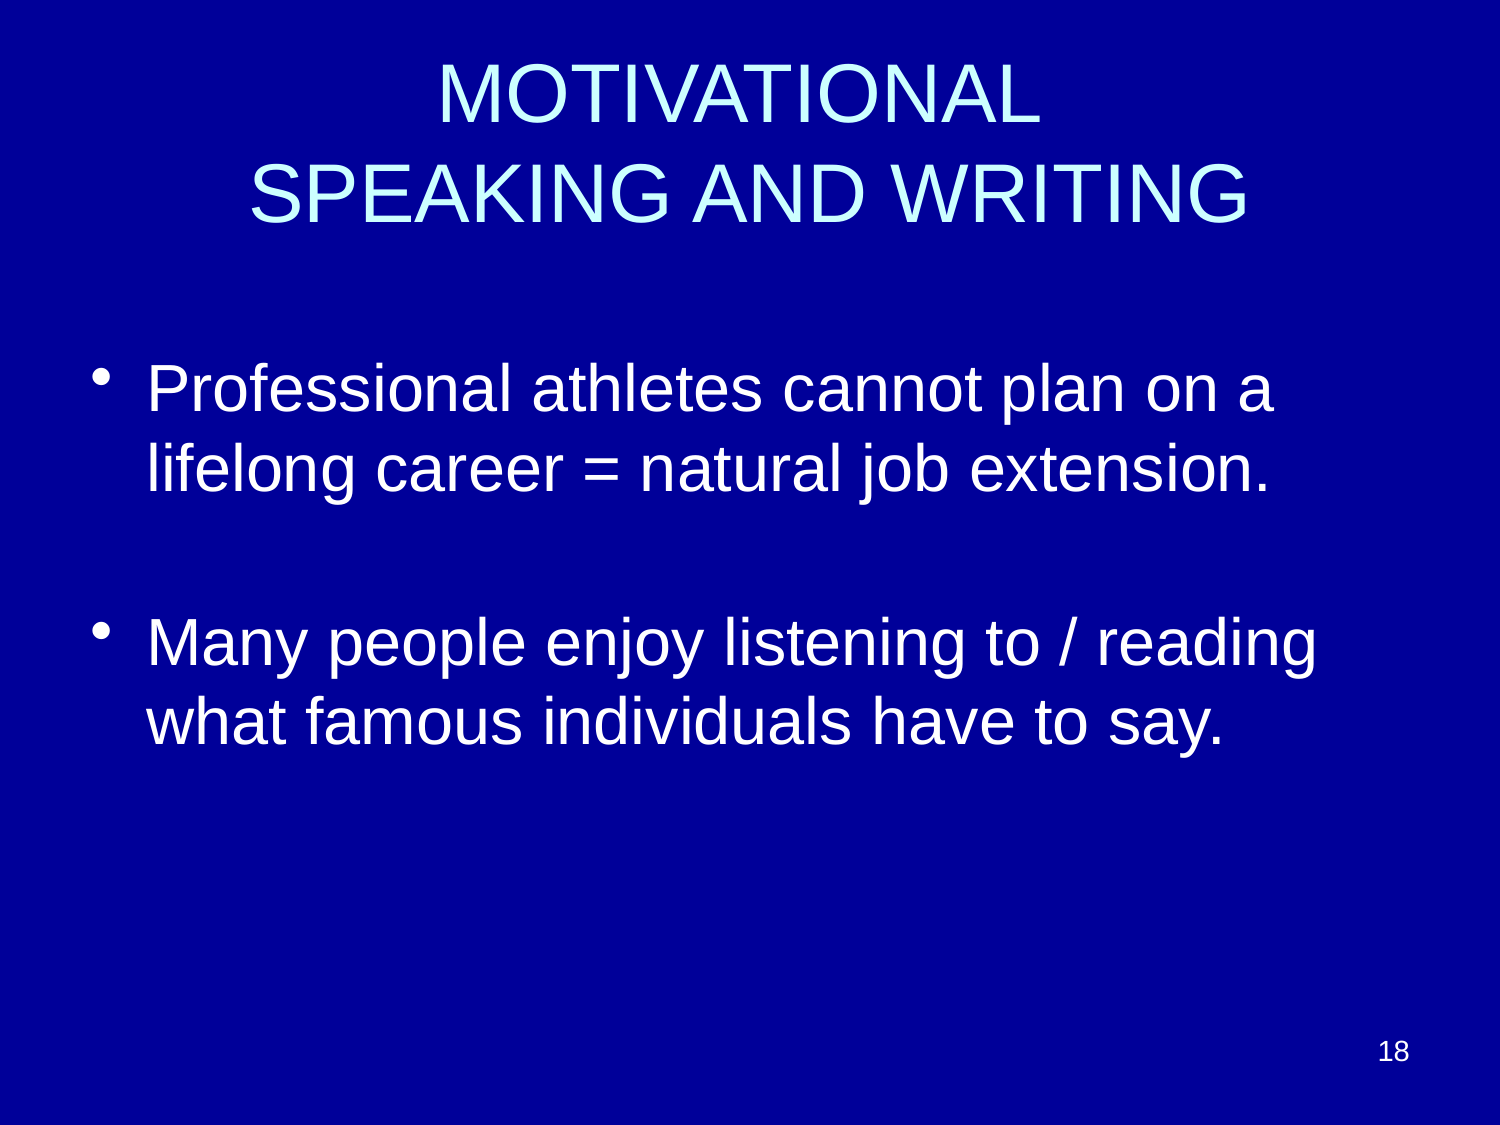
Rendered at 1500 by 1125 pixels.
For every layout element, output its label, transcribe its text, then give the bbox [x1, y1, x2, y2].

title MOTIVATIONAL SPEAKING AND WRITING [74, 44, 1426, 233]
list Professional athletes cannot plan on a lifelong career = natural job extension. Many people enjoy listening to / reading what famous individuals have to say. [74, 337, 1426, 1006]
slide_number 18 [1074, 1024, 1425, 1103]
